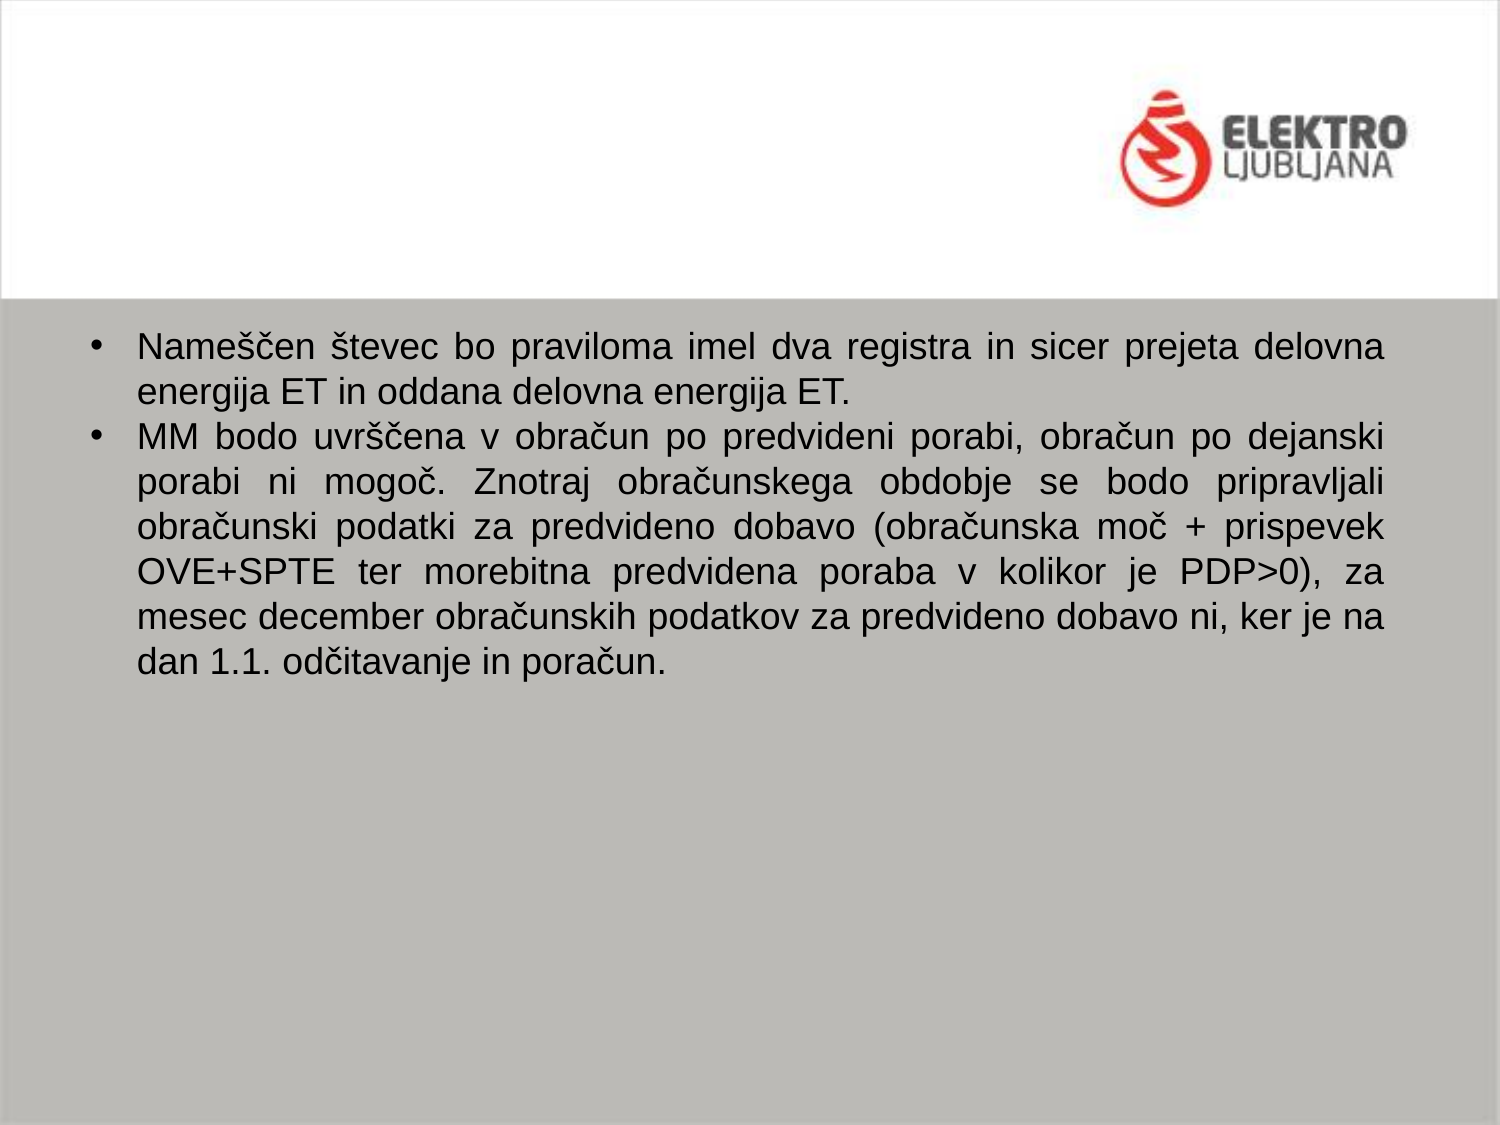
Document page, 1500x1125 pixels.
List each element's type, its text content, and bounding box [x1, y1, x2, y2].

list Nameščen števec bo praviloma imel dva registra in sicer prejeta delovna energija ET in oddana delovna energija ET. MM bodo uvrščena v obračun po predvideni porabi, obračun po dejanski porabi ni mogoč. Znotraj obračunskega obdobje se bodo pripravljali obračunski podatki za predvideno dobavo (obračunska moč + prispevek OVE+SPTE ter morebitna predvidena poraba v kolikor je PDP>0), za mesec december obračunskih podatkov za predvideno dobavo ni, ker je na dan 1.1. odčitavanje in poračun. [75, 314, 1400, 1005]
picture [0, 0, 1500, 1125]
